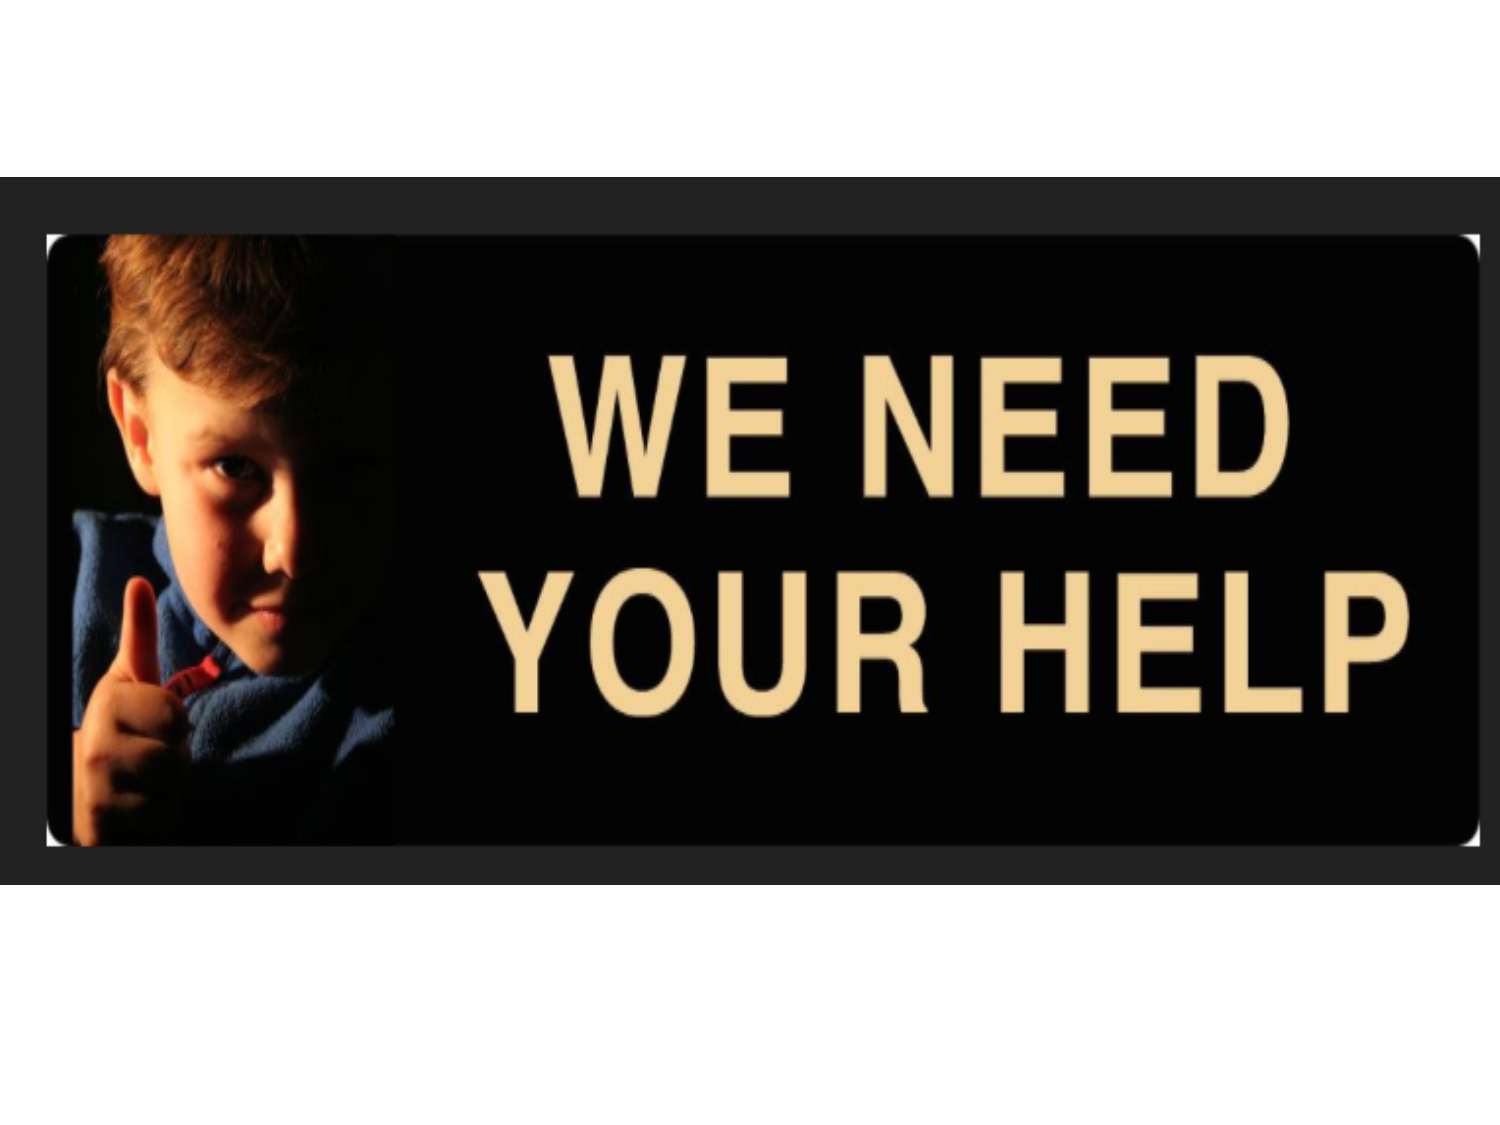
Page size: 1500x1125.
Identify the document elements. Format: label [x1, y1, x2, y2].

picture [0, 177, 1500, 885]
